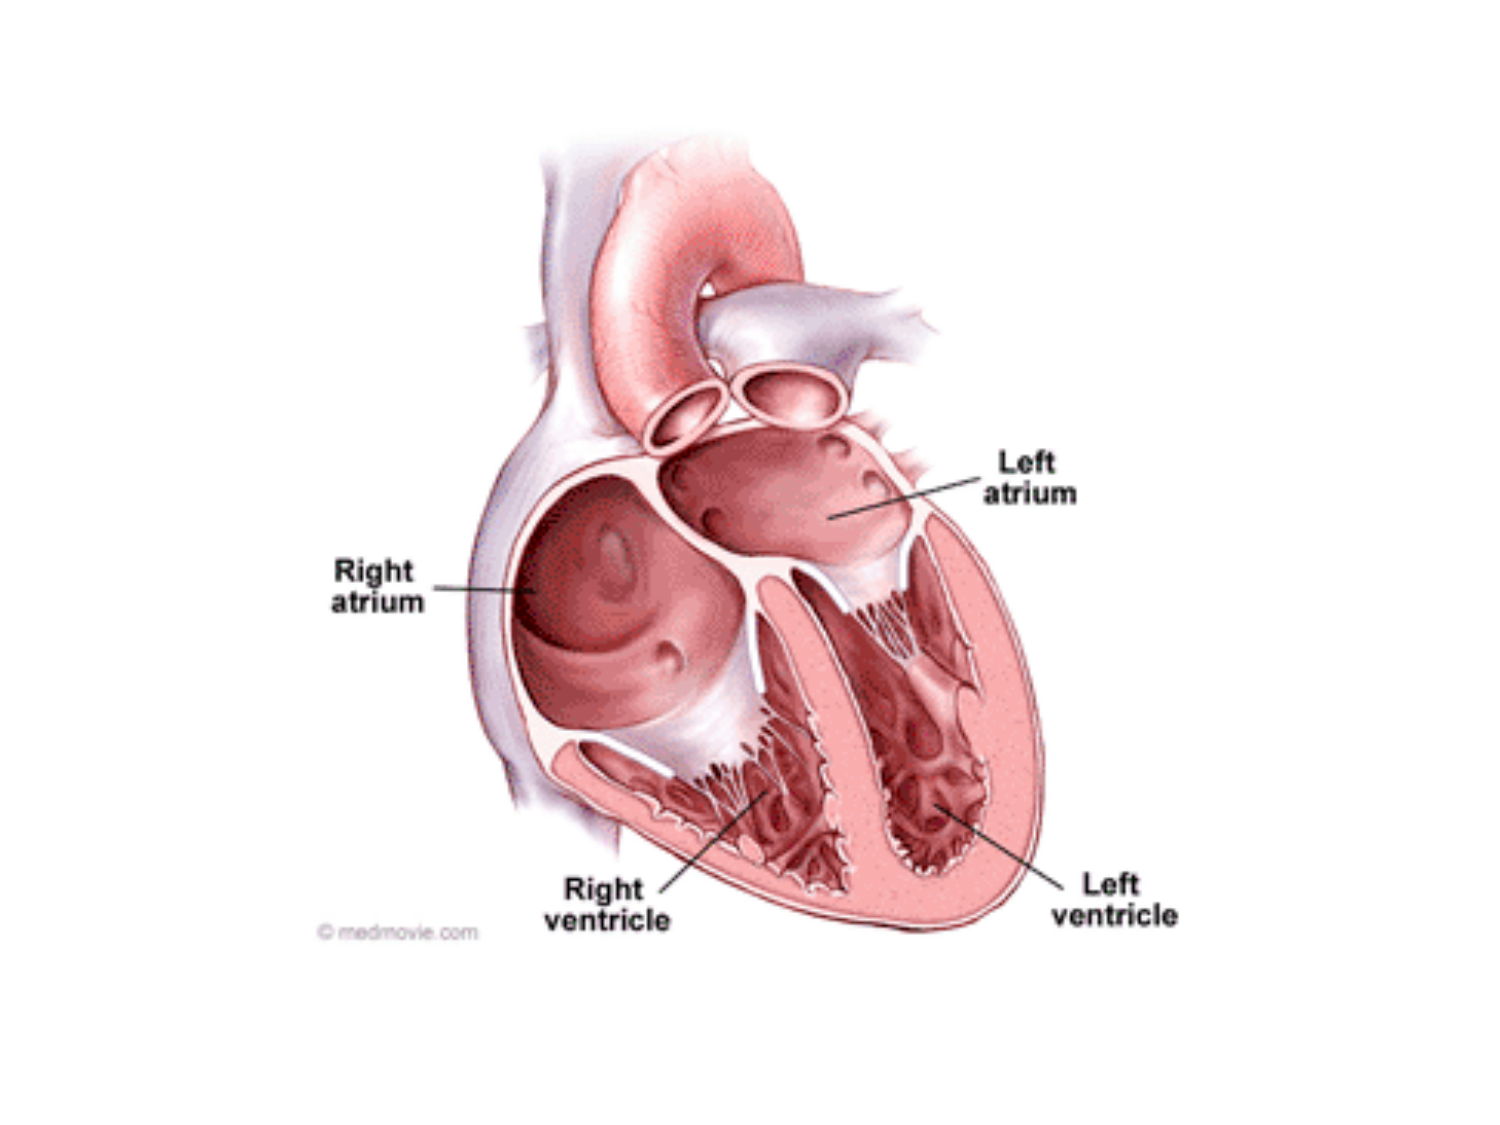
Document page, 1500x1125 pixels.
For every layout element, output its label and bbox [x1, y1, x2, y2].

picture [287, 117, 1213, 951]
